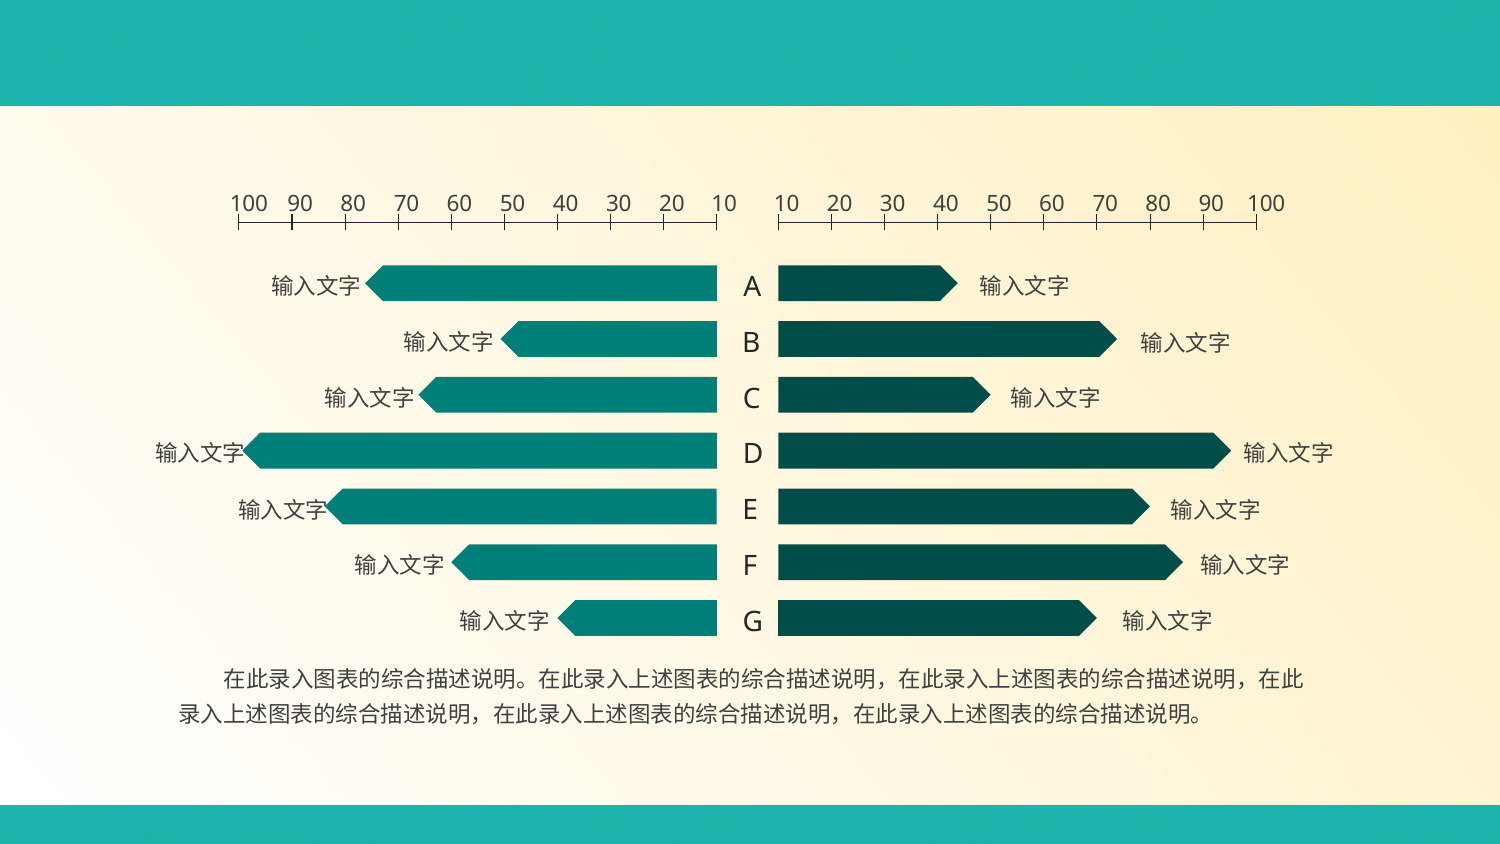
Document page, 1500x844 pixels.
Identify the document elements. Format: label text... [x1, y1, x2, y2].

text_box [377, 264, 718, 303]
text_box 输入文字 [1126, 322, 1246, 364]
text_box F [727, 540, 772, 589]
text_box 输入文字 [339, 544, 460, 586]
text_box [777, 264, 960, 303]
text_box 输入文字 [389, 320, 509, 363]
text_box 80 [328, 181, 381, 214]
text_box D [728, 428, 779, 477]
text_box E [727, 484, 773, 533]
text_box 90 [1183, 181, 1232, 214]
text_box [238, 214, 717, 231]
text_box 40 [541, 181, 594, 214]
text_box 60 [1024, 181, 1077, 214]
text_box 输入文字 [223, 488, 344, 530]
text_box [777, 543, 1185, 582]
text_box 输入文字 [310, 376, 430, 419]
text_box [777, 320, 1119, 358]
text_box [778, 214, 1257, 231]
text_box [341, 487, 718, 526]
text_box 50 [971, 181, 1024, 214]
picture [0, 0, 1500, 106]
text_box 10 [759, 181, 812, 224]
text_box 50 [488, 181, 541, 214]
text_box 输入文字 [1185, 544, 1306, 586]
text_box 10 [700, 181, 752, 224]
text_box 100 [214, 181, 283, 224]
text_box [565, 599, 718, 637]
text_box 20 [812, 181, 865, 214]
text_box [777, 487, 1152, 526]
text_box 30 [865, 181, 918, 214]
text_box 70 [1077, 181, 1130, 214]
text_box [261, 431, 718, 470]
text_box 60 [435, 181, 488, 214]
text_box [779, 599, 1099, 637]
text_box 输入文字 [1107, 599, 1228, 642]
text_box 30 [594, 181, 647, 214]
text_box 70 [381, 181, 435, 214]
text_box 40 [918, 181, 971, 214]
text_box 输入文字 [445, 599, 565, 642]
text_box [460, 543, 718, 582]
text_box 80 [1130, 181, 1183, 214]
text_box 90 [283, 181, 328, 214]
text_box 100 [1232, 181, 1301, 224]
text_box C [728, 372, 776, 422]
text_box B [727, 316, 776, 366]
text_box A [728, 261, 777, 310]
text_box 20 [647, 181, 700, 214]
text_box [777, 375, 993, 414]
text_box 输入文字 [965, 264, 1085, 307]
text_box 输入文字 [1156, 488, 1276, 530]
text_box 输入文字 [996, 376, 1116, 419]
text_box [509, 320, 718, 358]
text_box [779, 431, 1229, 470]
picture [0, 805, 1500, 844]
text_box 输入文字 [256, 264, 377, 307]
text_box G [727, 595, 779, 645]
text_box [430, 375, 718, 414]
text_box 在此录入图表的综合描述说明。在此录入上述图表的综合描述说明，在此录入上述图表的综合描述说明，在此录入上述图表的综合描述说明，在此录入上述图表的综合描述说明，在此录入上述图表的综合描述说明。 [168, 651, 1332, 732]
text_box 输入文字 [140, 431, 261, 474]
text_box 输入文字 [1229, 431, 1349, 474]
